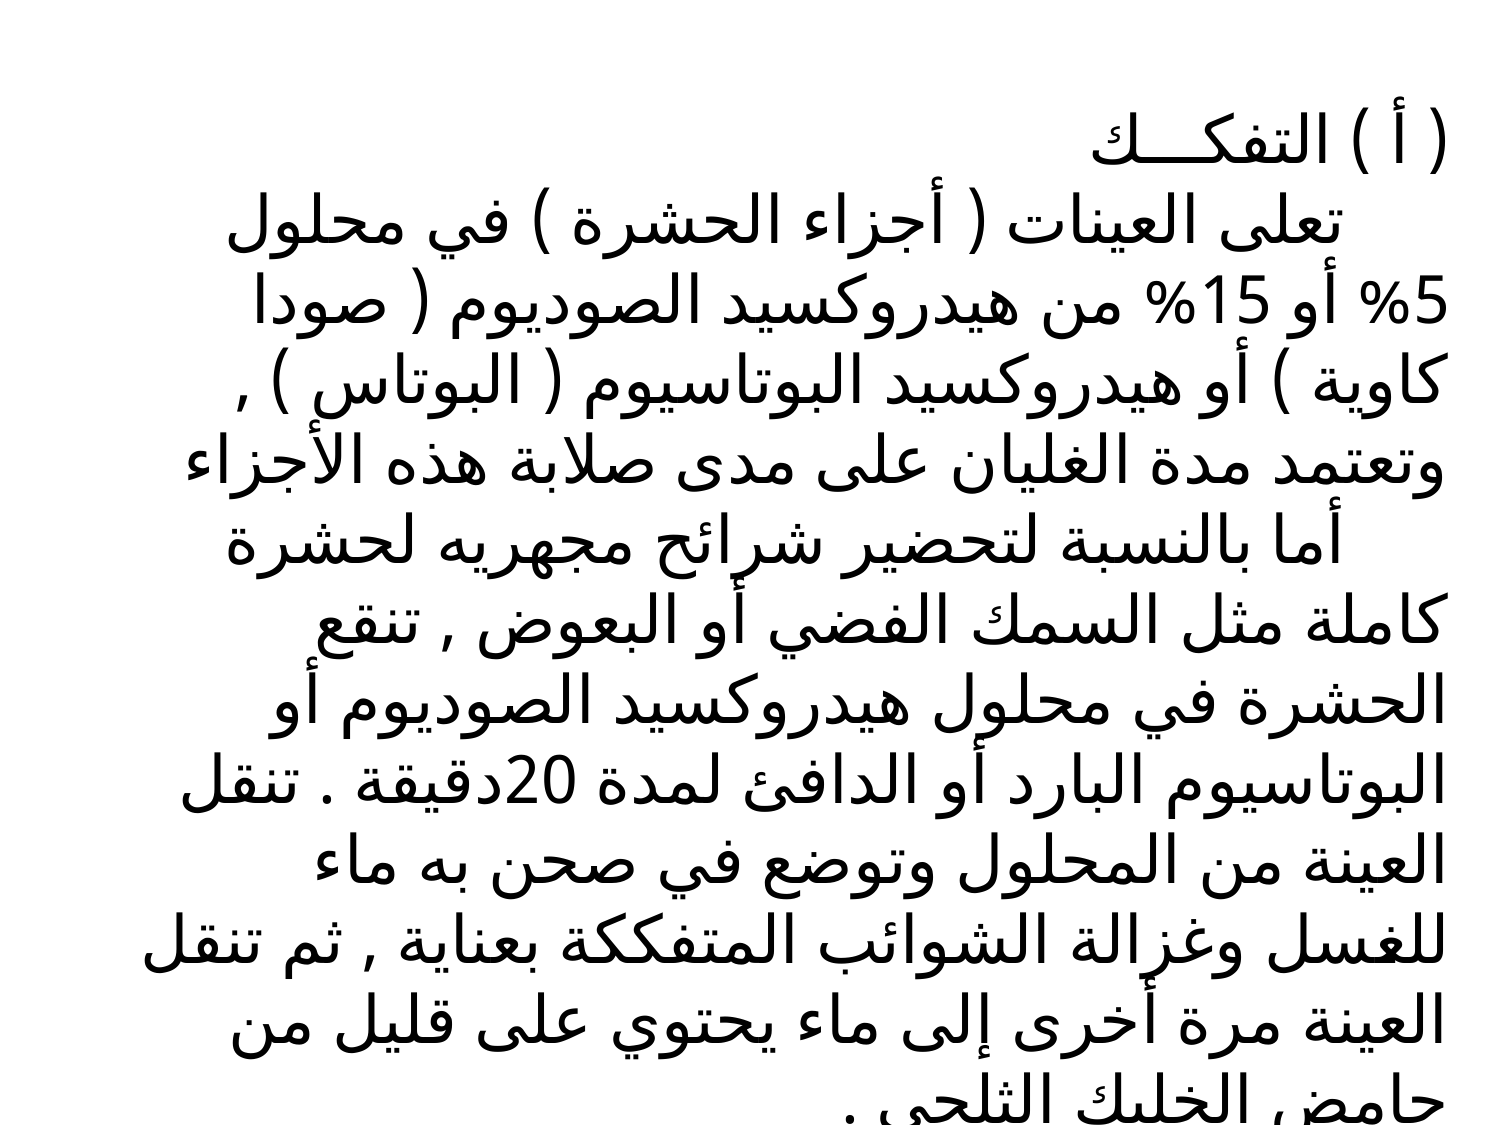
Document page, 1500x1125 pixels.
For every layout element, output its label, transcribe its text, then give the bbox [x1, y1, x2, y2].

text_box ( أ ) التفكـــك تعلى العينات ( أجزاء الحشرة ) في محلول 5% أو 15% من هيدروكسيد الصوديوم ( صودا كاوية ) أو هيدروكسيد البوتاسيوم ( البوتاس ) , وتعتمد مدة الغليان على مدى صلابة هذه الأجزاء أما بالنسبة لتحضير شرائح مجهريه لحشرة كاملة مثل السمك الفضي أو البعوض , تنقع الحشرة في محلول هيدروكسيد الصوديوم أو البوتاسيوم البارد أو الدافئ لمدة 20دقيقة . تنقل العينة من المحلول وتوضع في صحن به ماء للغسل وغزالة الشوائب المتفككة بعناية , ثم تنقل العينة مرة أخرى إلى ماء يحتوي على قليل من حامض الخليك الثلجي . [100, 89, 1465, 1125]
